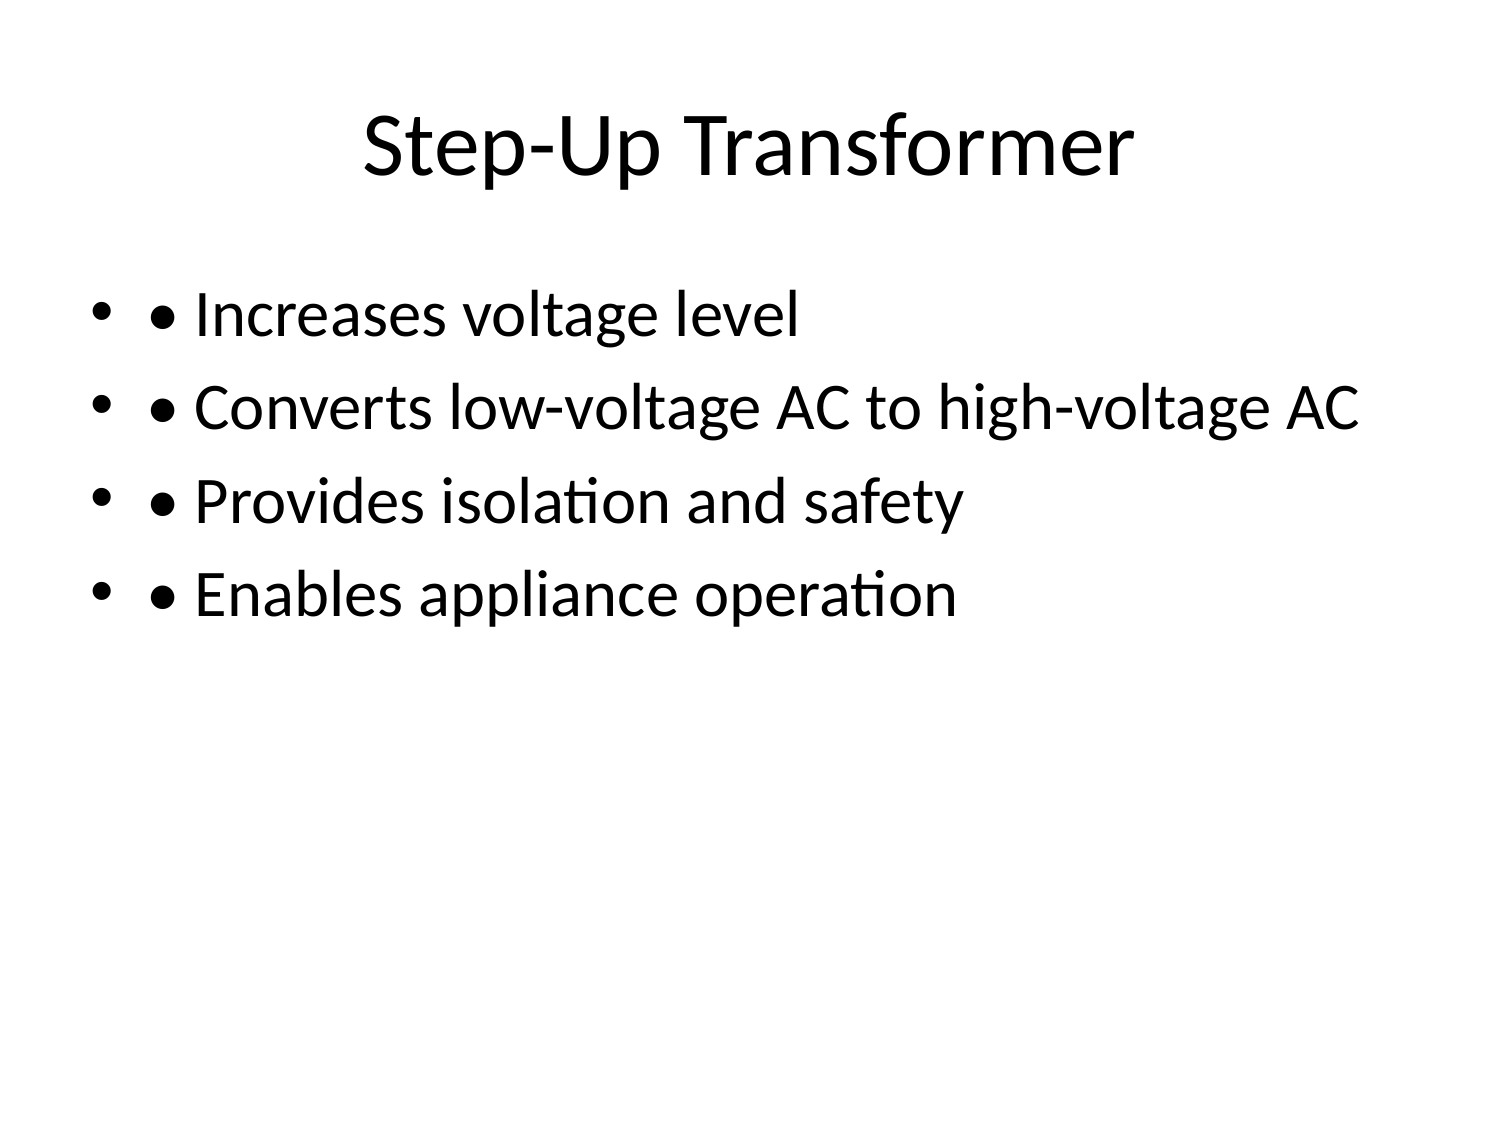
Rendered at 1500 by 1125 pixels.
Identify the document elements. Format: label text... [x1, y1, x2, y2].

title Step-Up Transformer [75, 45, 1425, 233]
list • Increases voltage level • Converts low-voltage AC to high-voltage AC • Provides isolation and safety • Enables appliance operation [75, 262, 1425, 1005]
